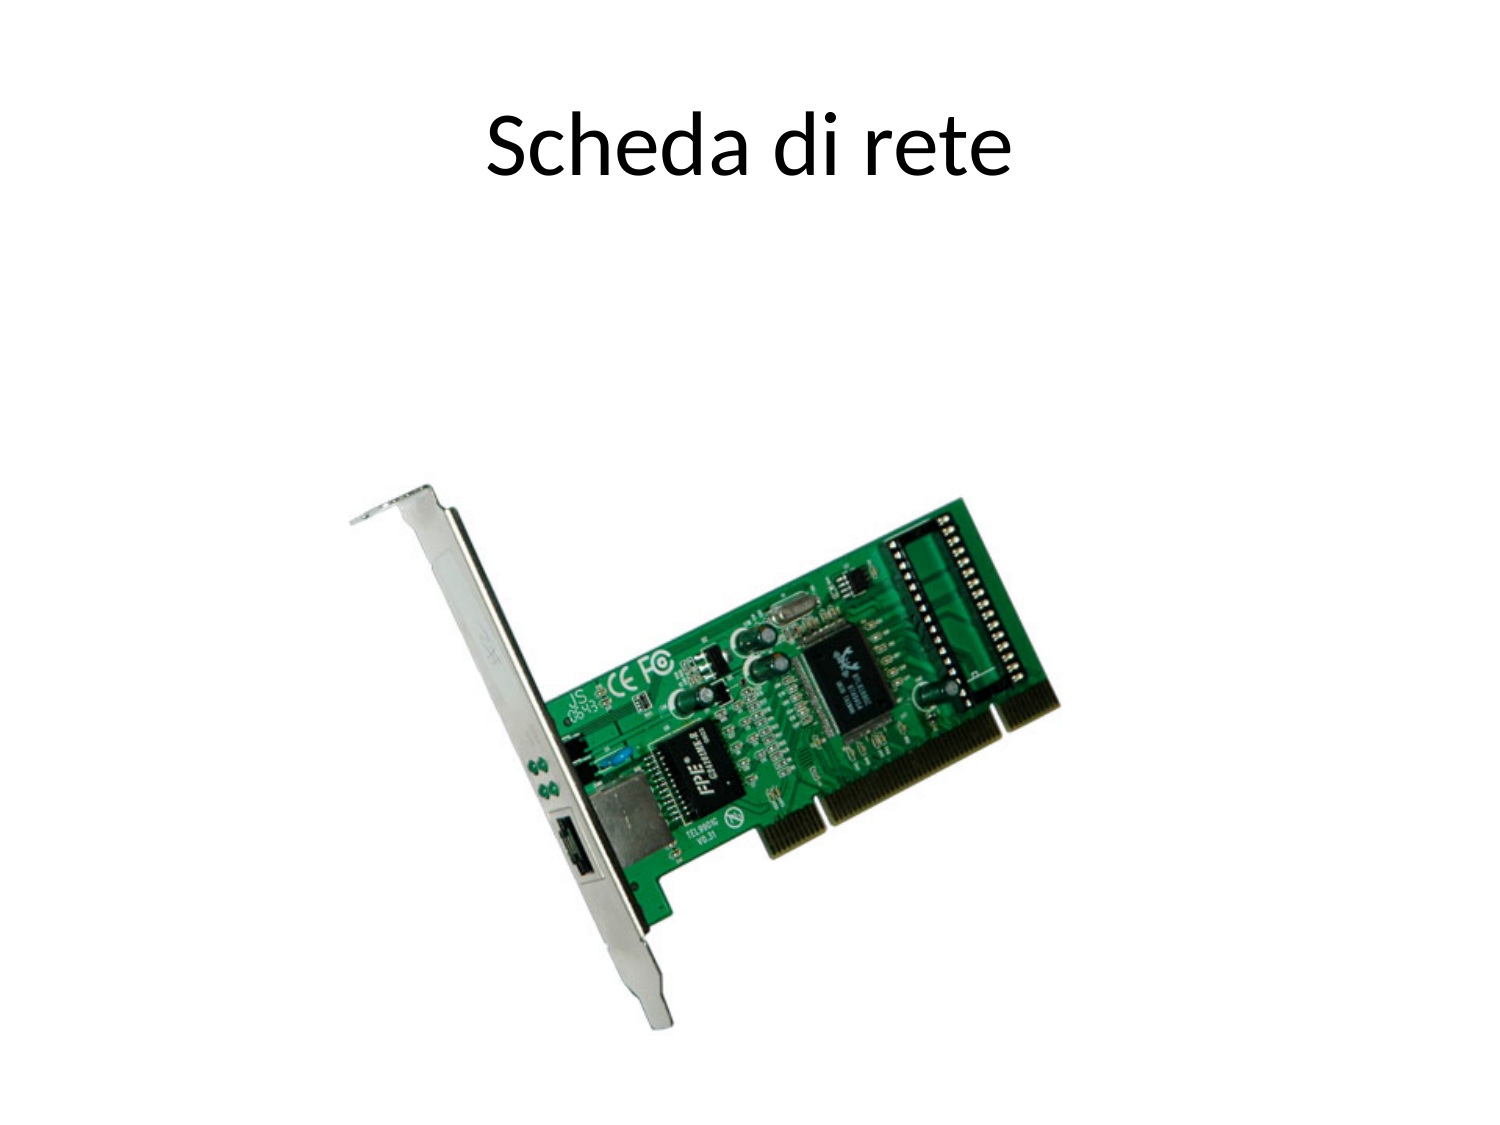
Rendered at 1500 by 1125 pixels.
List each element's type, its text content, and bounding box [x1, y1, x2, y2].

title Scheda di rete [75, 45, 1425, 233]
picture [324, 385, 1107, 1045]
